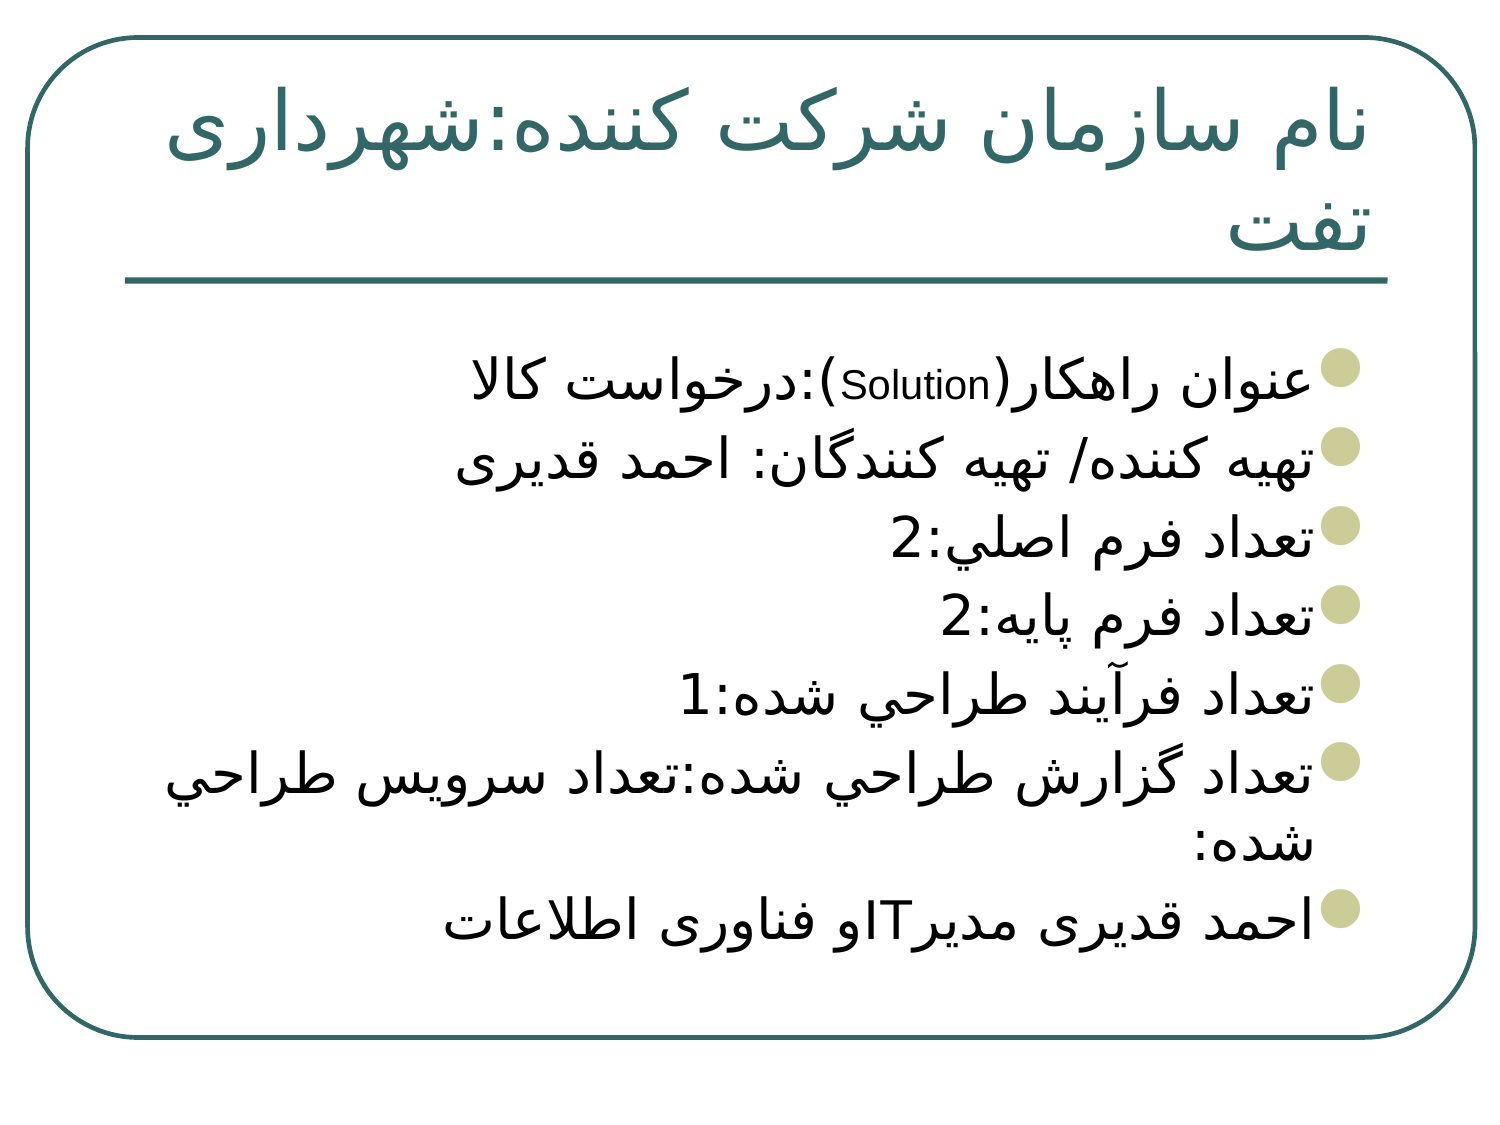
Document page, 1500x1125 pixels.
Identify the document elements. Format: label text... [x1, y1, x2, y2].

list عنوان راهكار(Solution):درخواست کالا تهيه كننده/ تهيه كنندگان: احمد قدیری تعداد فرم اصلي:2 تعداد فرم پايه:2 تعداد فرآيند طراحي شده:1 تعداد گزارش طراحي شده:تعداد سرويس طراحي شده: احمد قدیری مدیرITو فناوری اطلاعات [132, 335, 1408, 991]
title نام سازمان شركت كننده:شهرداری تفت [125, 87, 1388, 275]
